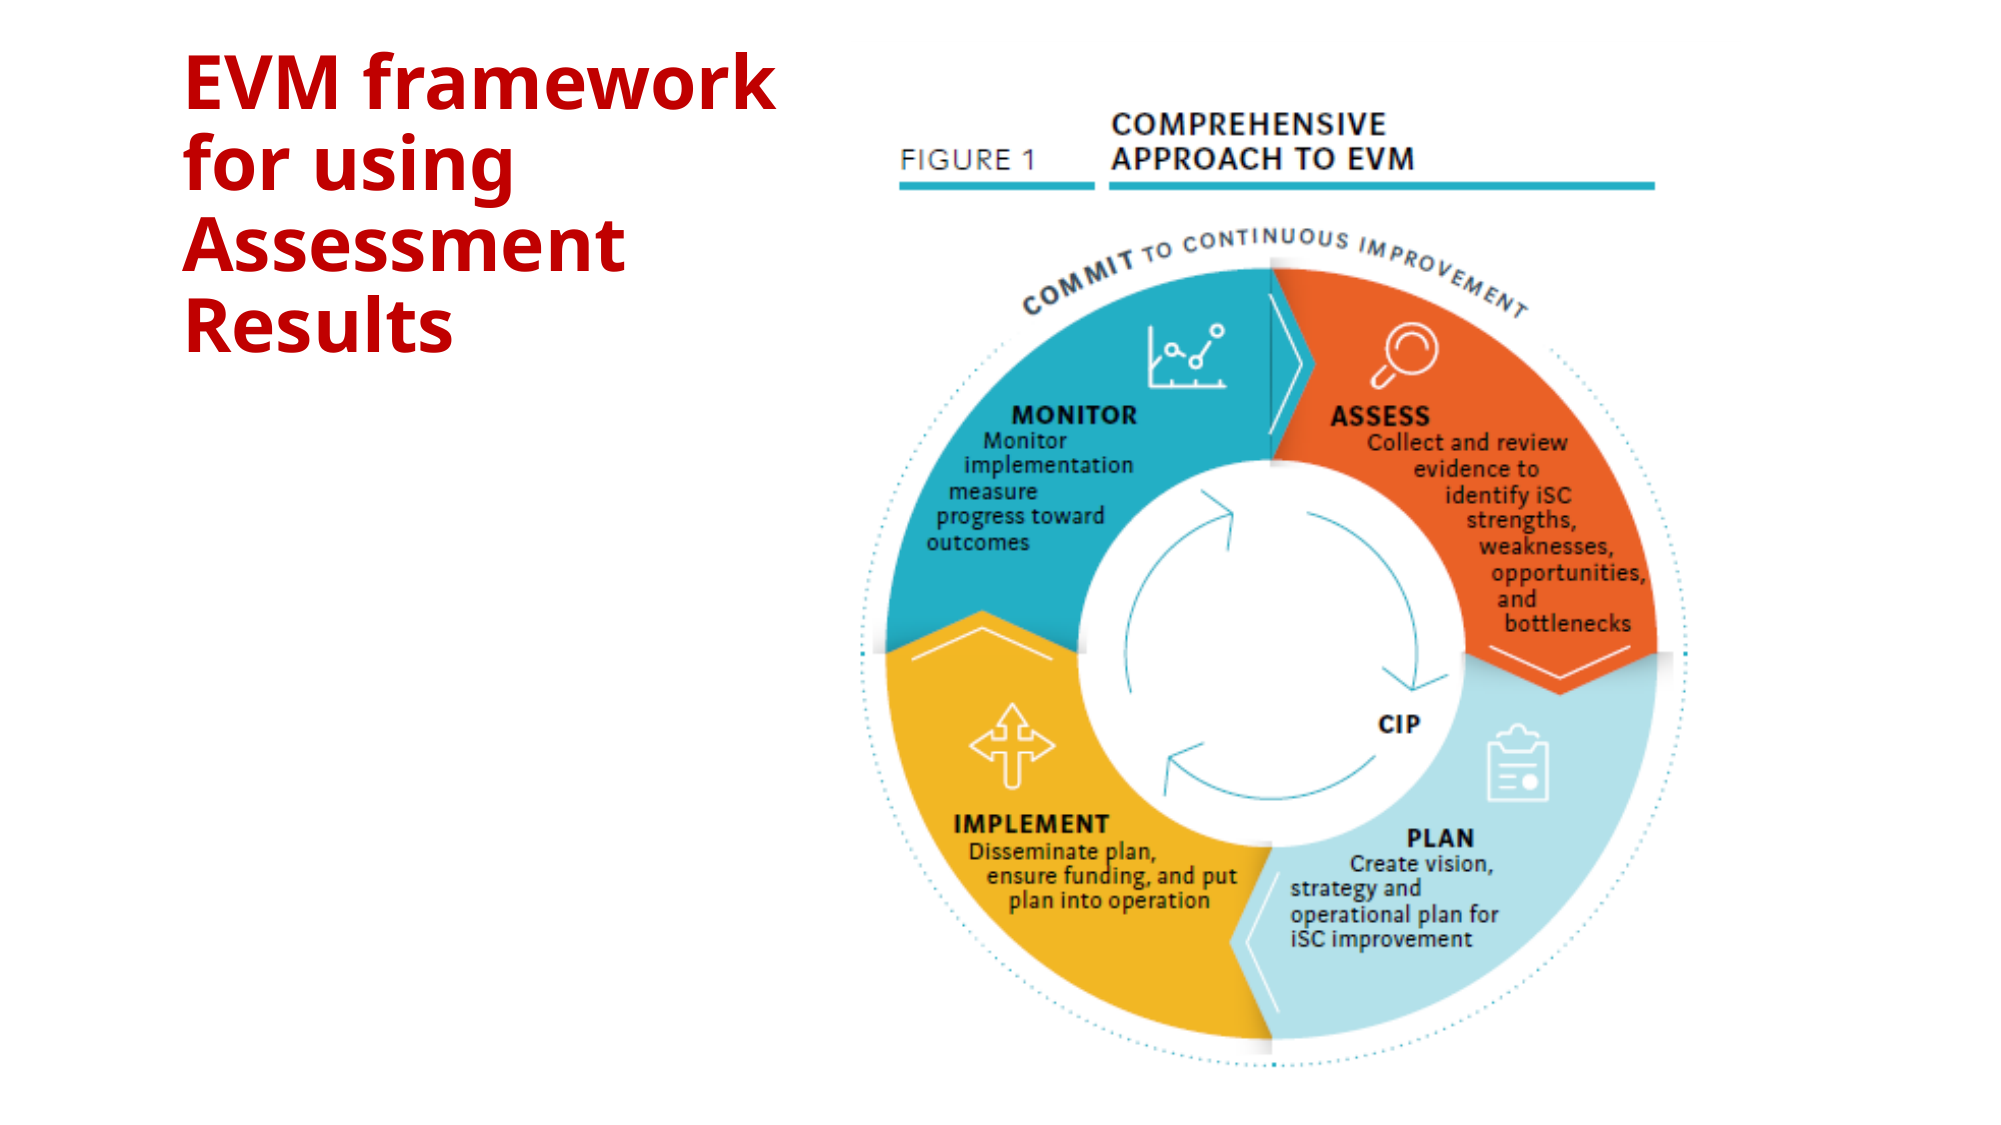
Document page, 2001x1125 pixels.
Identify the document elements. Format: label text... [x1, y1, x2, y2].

title EVM framework for using Assessment Results [167, 79, 812, 335]
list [851, 40, 1741, 1108]
